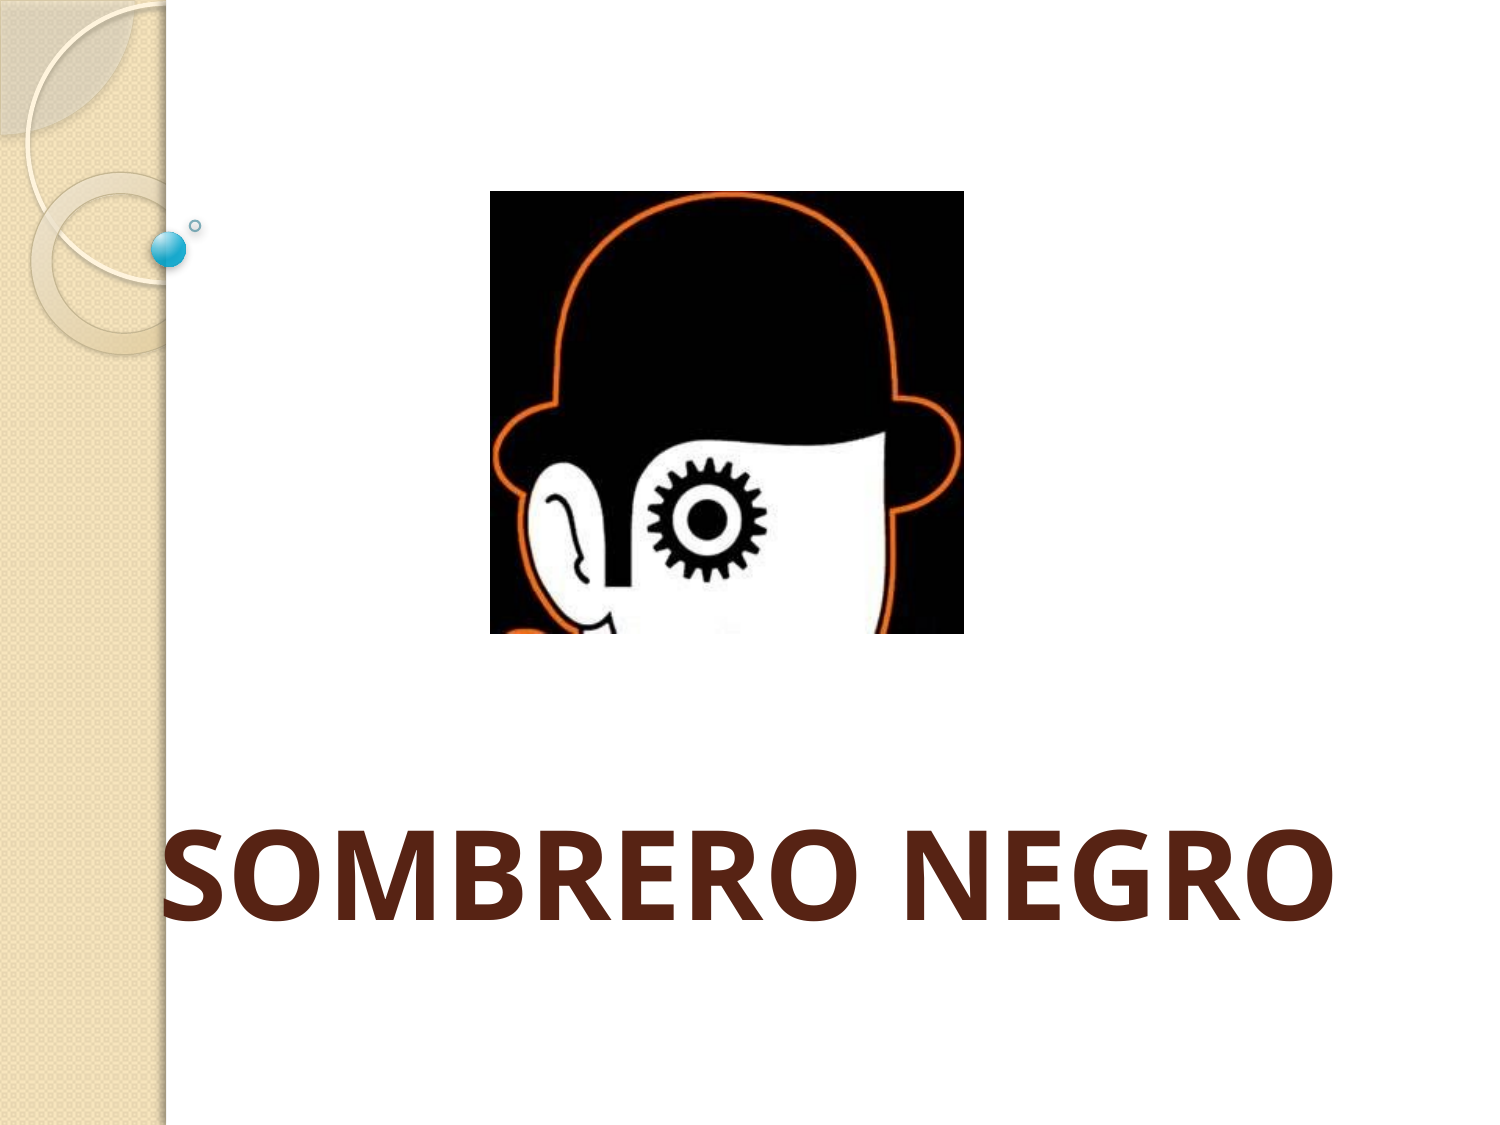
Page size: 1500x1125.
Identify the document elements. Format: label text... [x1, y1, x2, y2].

picture [489, 190, 964, 634]
title SOMBRERO NEGRO [112, 149, 1388, 953]
